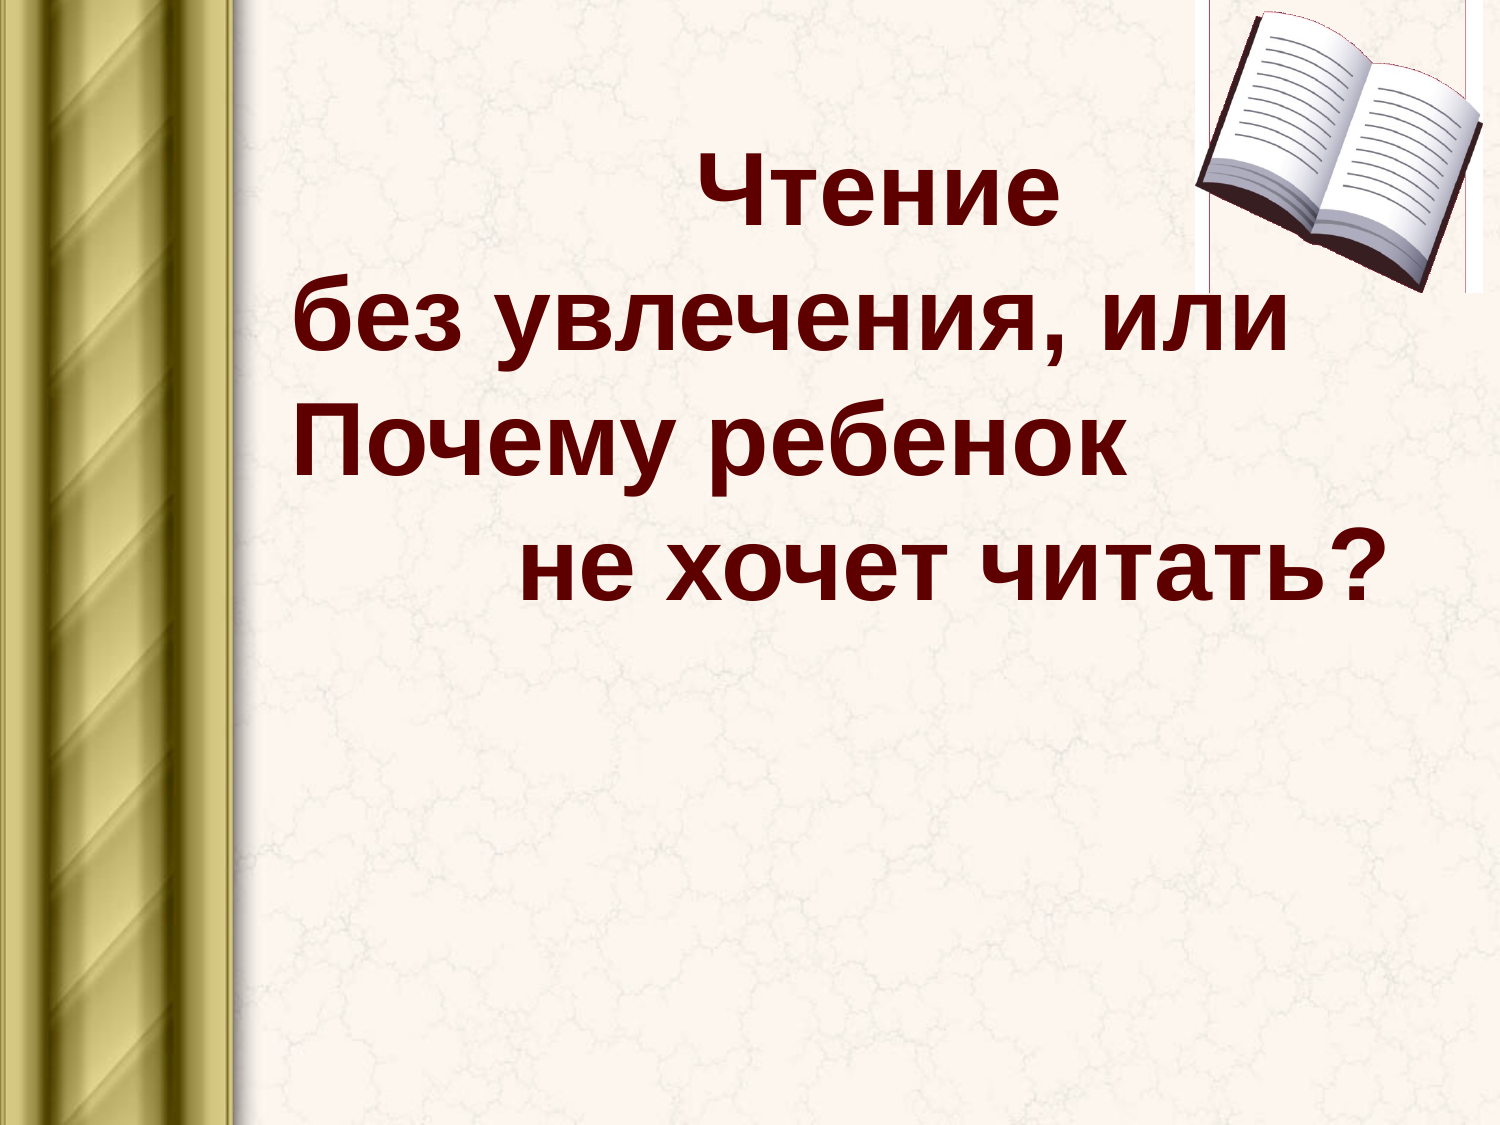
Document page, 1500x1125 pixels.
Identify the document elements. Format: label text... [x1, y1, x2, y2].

text_box Чтение без увлечения, или Почему ребенок не хочет читать? [275, 113, 1483, 629]
picture [0, 0, 1500, 1125]
